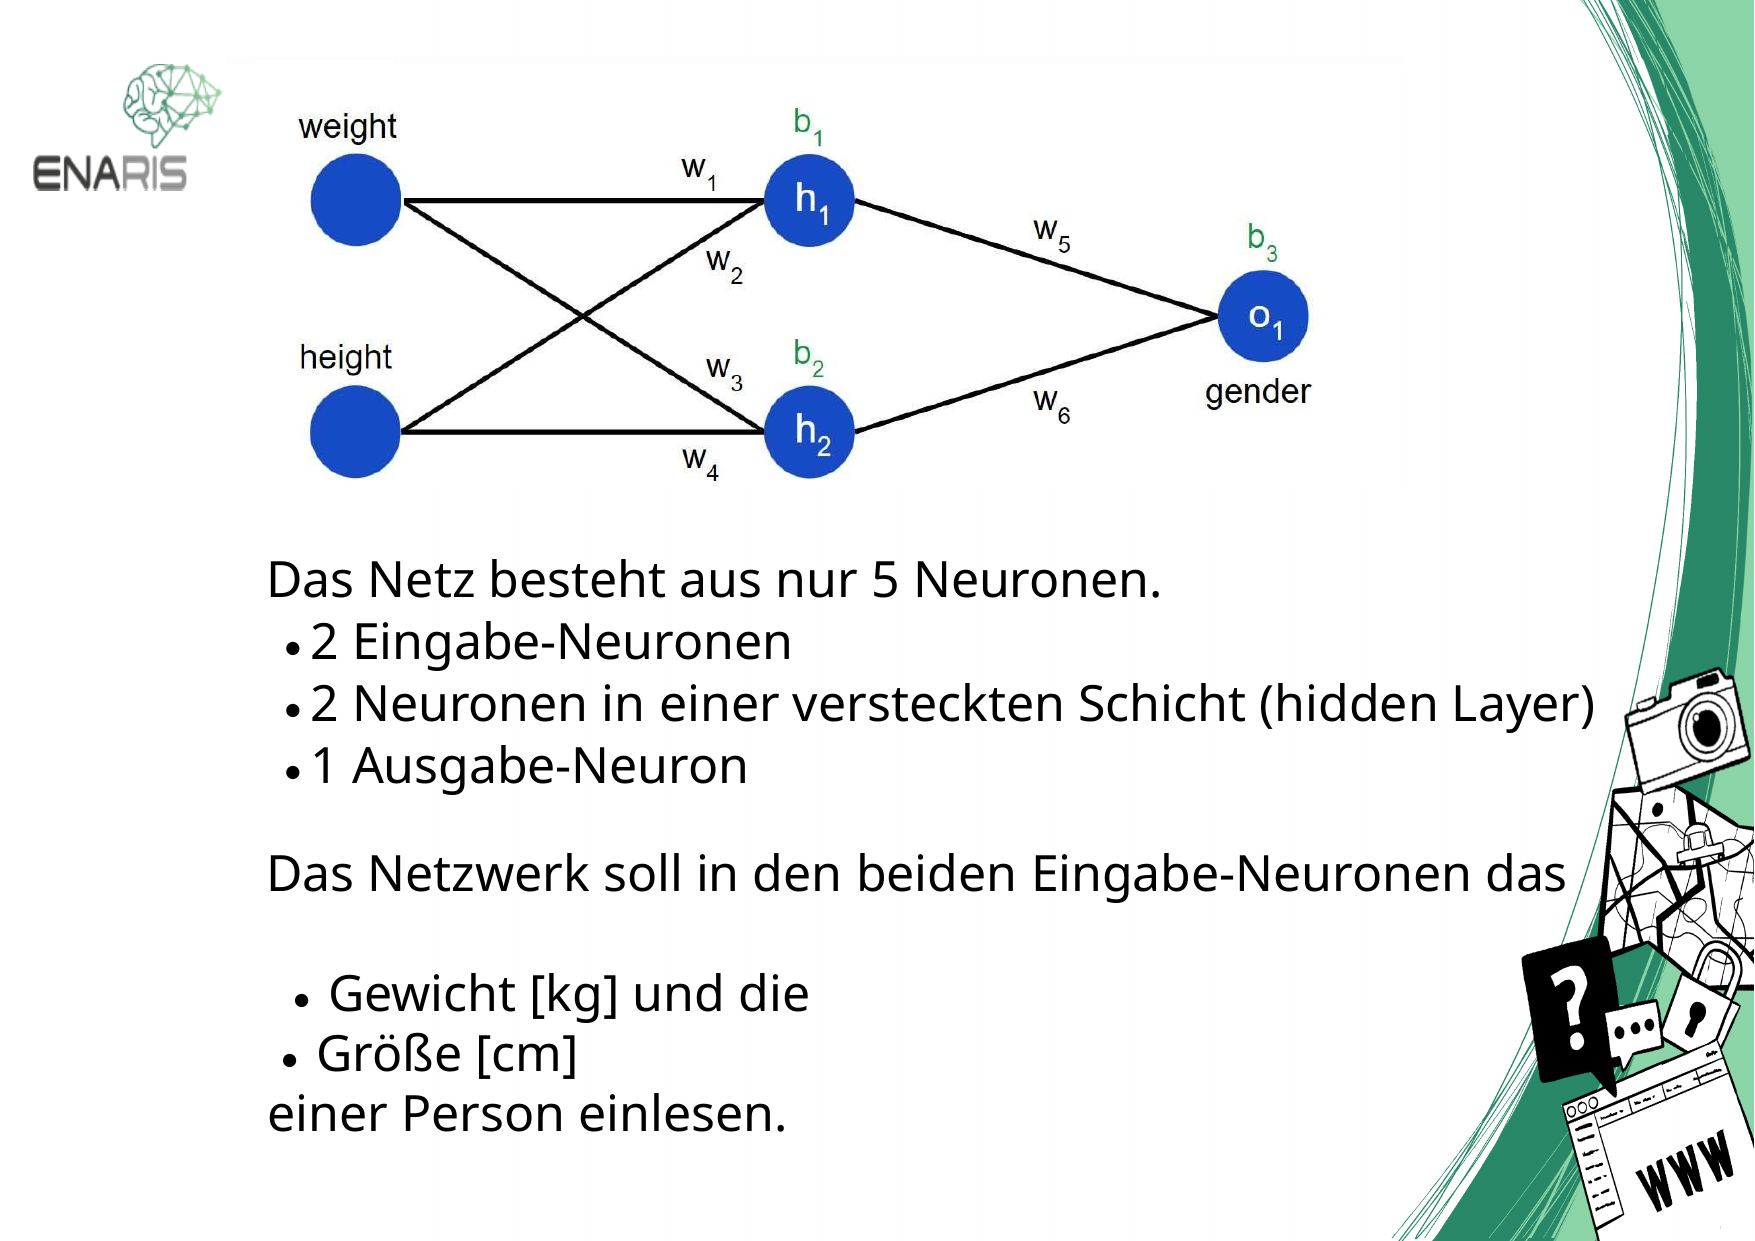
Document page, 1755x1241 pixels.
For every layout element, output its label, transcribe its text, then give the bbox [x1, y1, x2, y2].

picture [33, 64, 223, 191]
text_box Das Netz besteht aus nur 5 Neuronen. • 2 Eingabe-Neuronen • 2 Neuronen in einer versteckten Schicht (hidden Layer) • 1 Ausgabe-Neuron Das Netzwerk soll in den beiden Eingabe-Neuronen das • Gewicht [kg] und die • Größe [cm] einer Person einlesen. [264, 545, 1613, 1141]
picture [227, 0, 1754, 1241]
